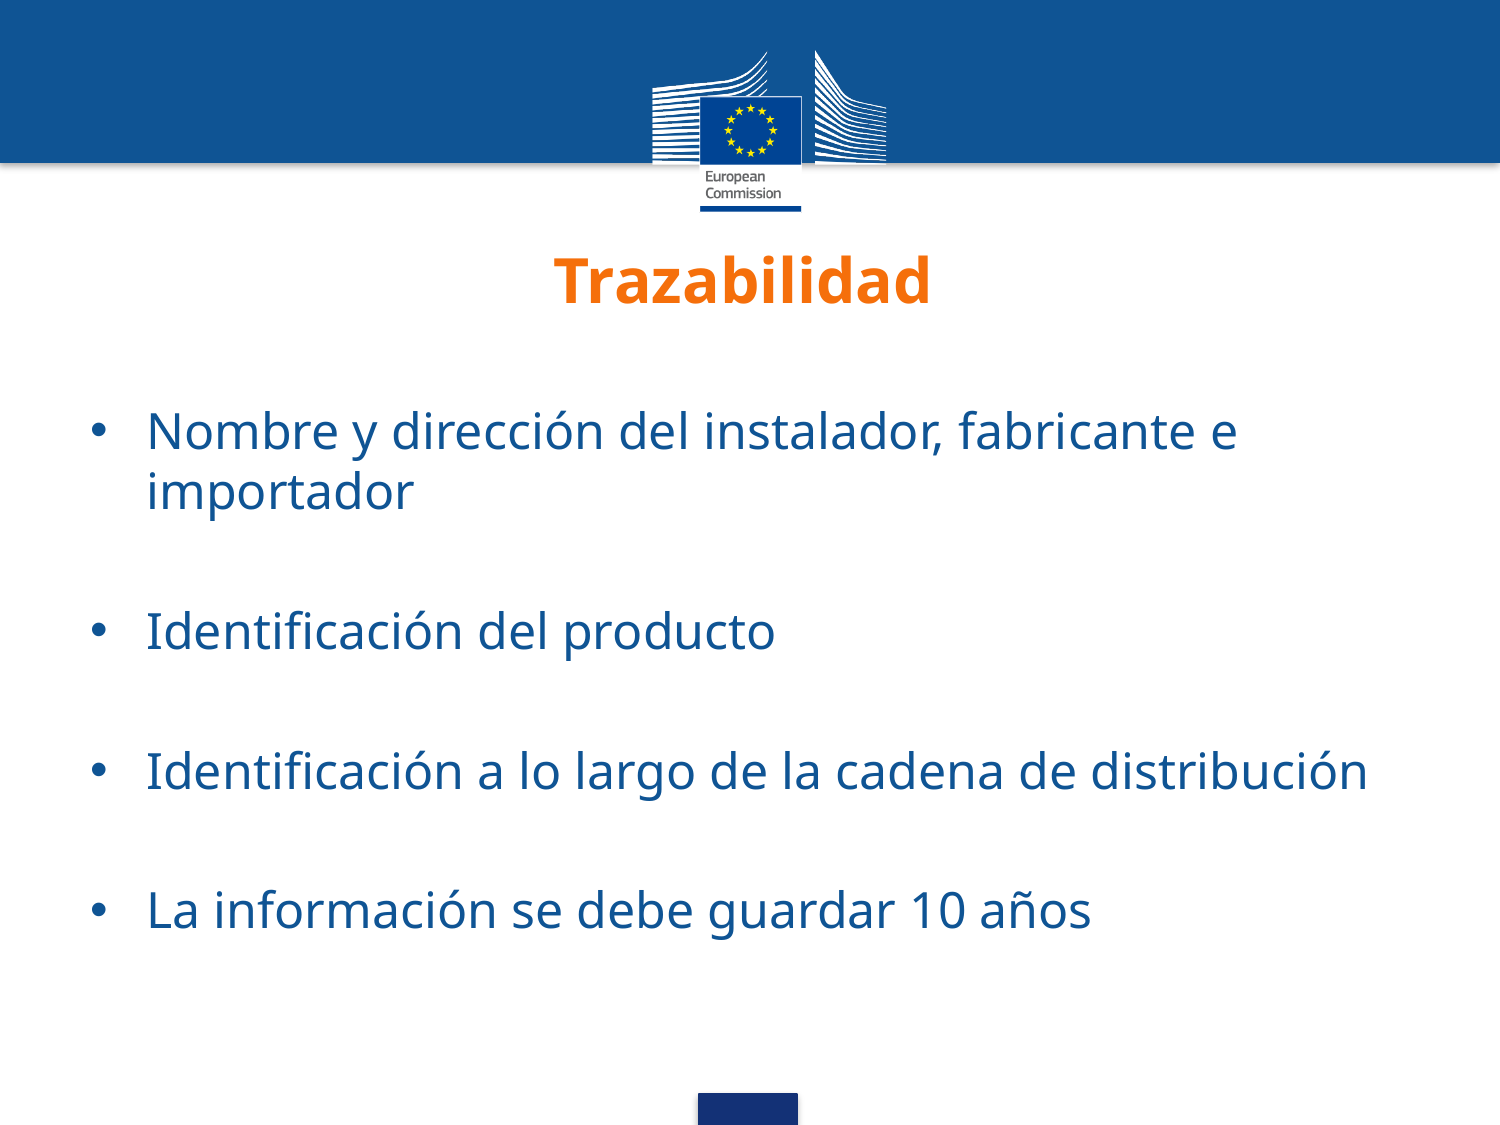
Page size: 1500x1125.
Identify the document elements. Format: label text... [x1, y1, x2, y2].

list Nombre y dirección del instalador, fabricante e importador Identificación del producto Identificación a lo largo de la cadena de distribución La información se debe guardar 10 años [74, 391, 1483, 1036]
title Trazabilidad [76, 207, 1428, 351]
